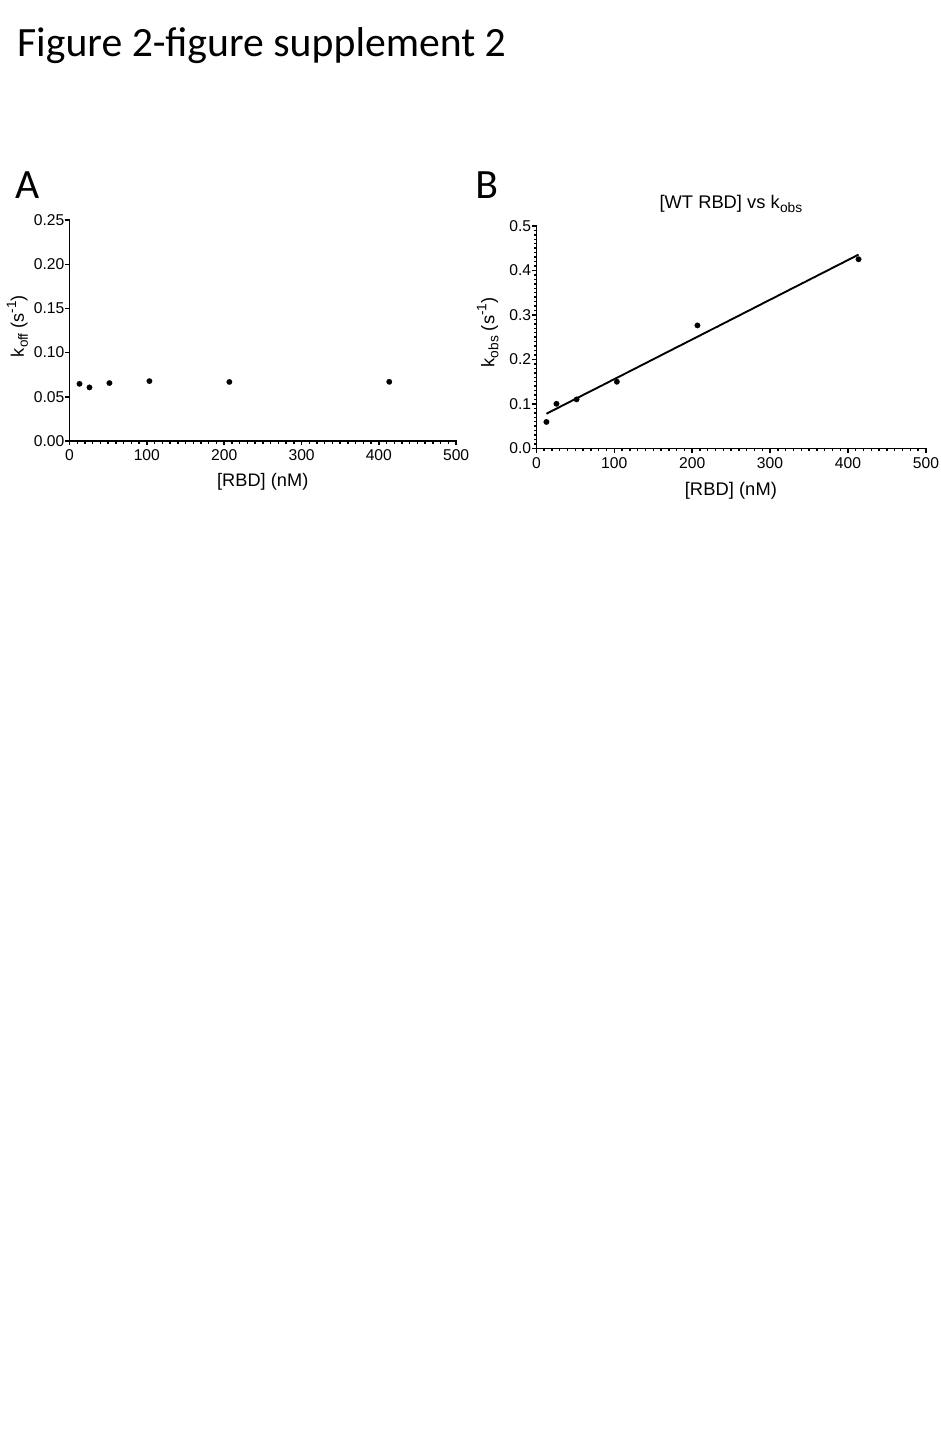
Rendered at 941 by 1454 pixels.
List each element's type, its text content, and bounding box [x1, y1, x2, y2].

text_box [466, 185, 941, 507]
text_box B [460, 149, 514, 197]
text_box Figure 2-figure supplement 2 [2, 7, 522, 72]
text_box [0, 197, 466, 498]
text_box A [0, 149, 55, 197]
